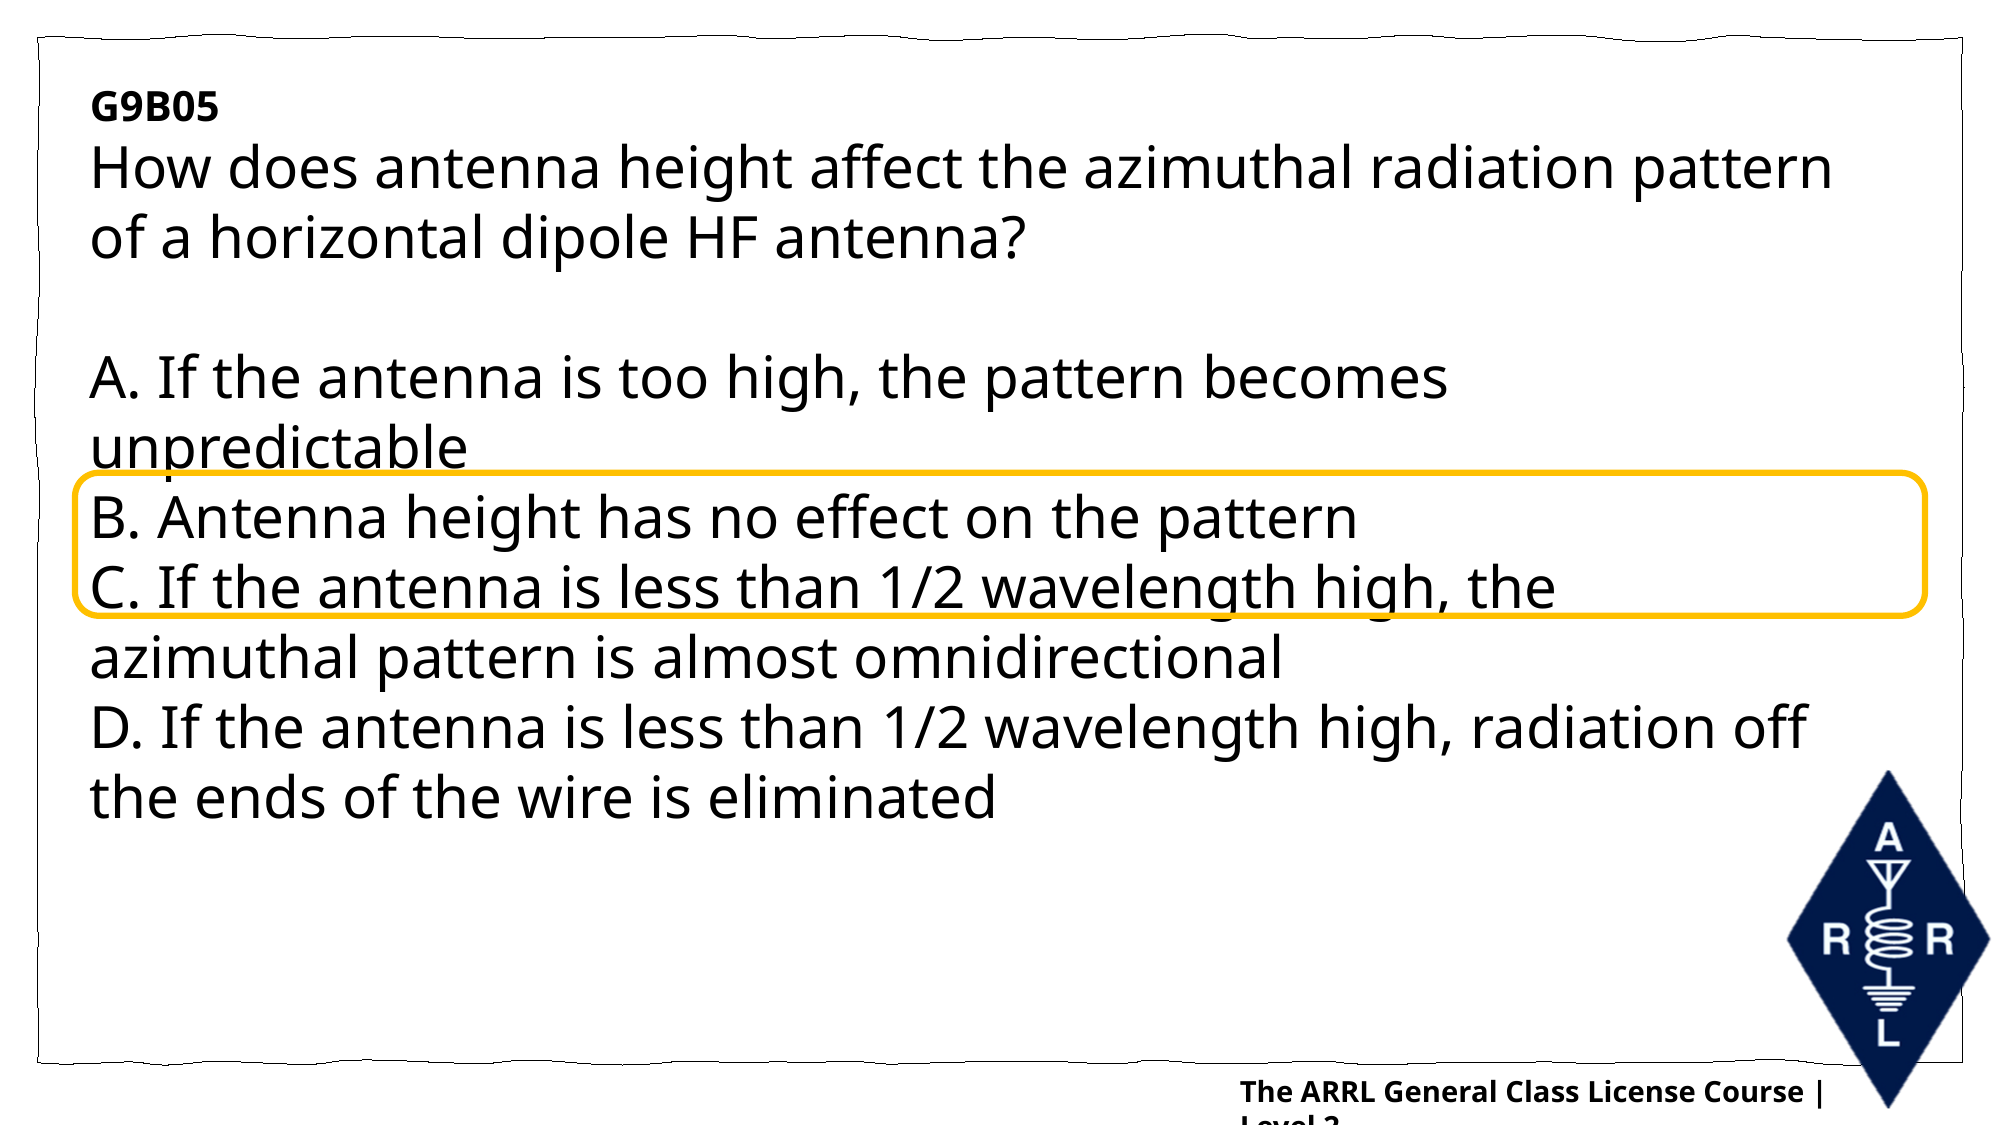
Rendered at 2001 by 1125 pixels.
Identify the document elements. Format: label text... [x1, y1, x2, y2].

text_box [73, 471, 1927, 617]
text_box G9B05 How does antenna height affect the azimuthal radiation pattern of a horizontal dipole HF antenna? A. If the antenna is too high, the pattern becomes unpredictable B. Antenna height has no effect on the pattern C. If the antenna is less than 1/2 wavelength high, the azimuthal pattern is almost omnidirectional D. If the antenna is less than 1/2 wavelength high, radiation off the ends of the wire is eliminated [75, 602, 1850, 838]
text_box G9B05 How does antenna height affect the azimuthal radiation pattern of a horizontal dipole HF antenna? A. If the antenna is too high, the pattern becomes unpredictable B. Antenna height has no effect on the pattern C. If the antenna is less than 1/2 wavelength high, the azimuthal pattern is almost omnidirectional D. If the antenna is less than 1/2 wavelength high, radiation off the ends of the wire is eliminated [75, 72, 1850, 486]
picture [1773, 752, 1999, 1125]
